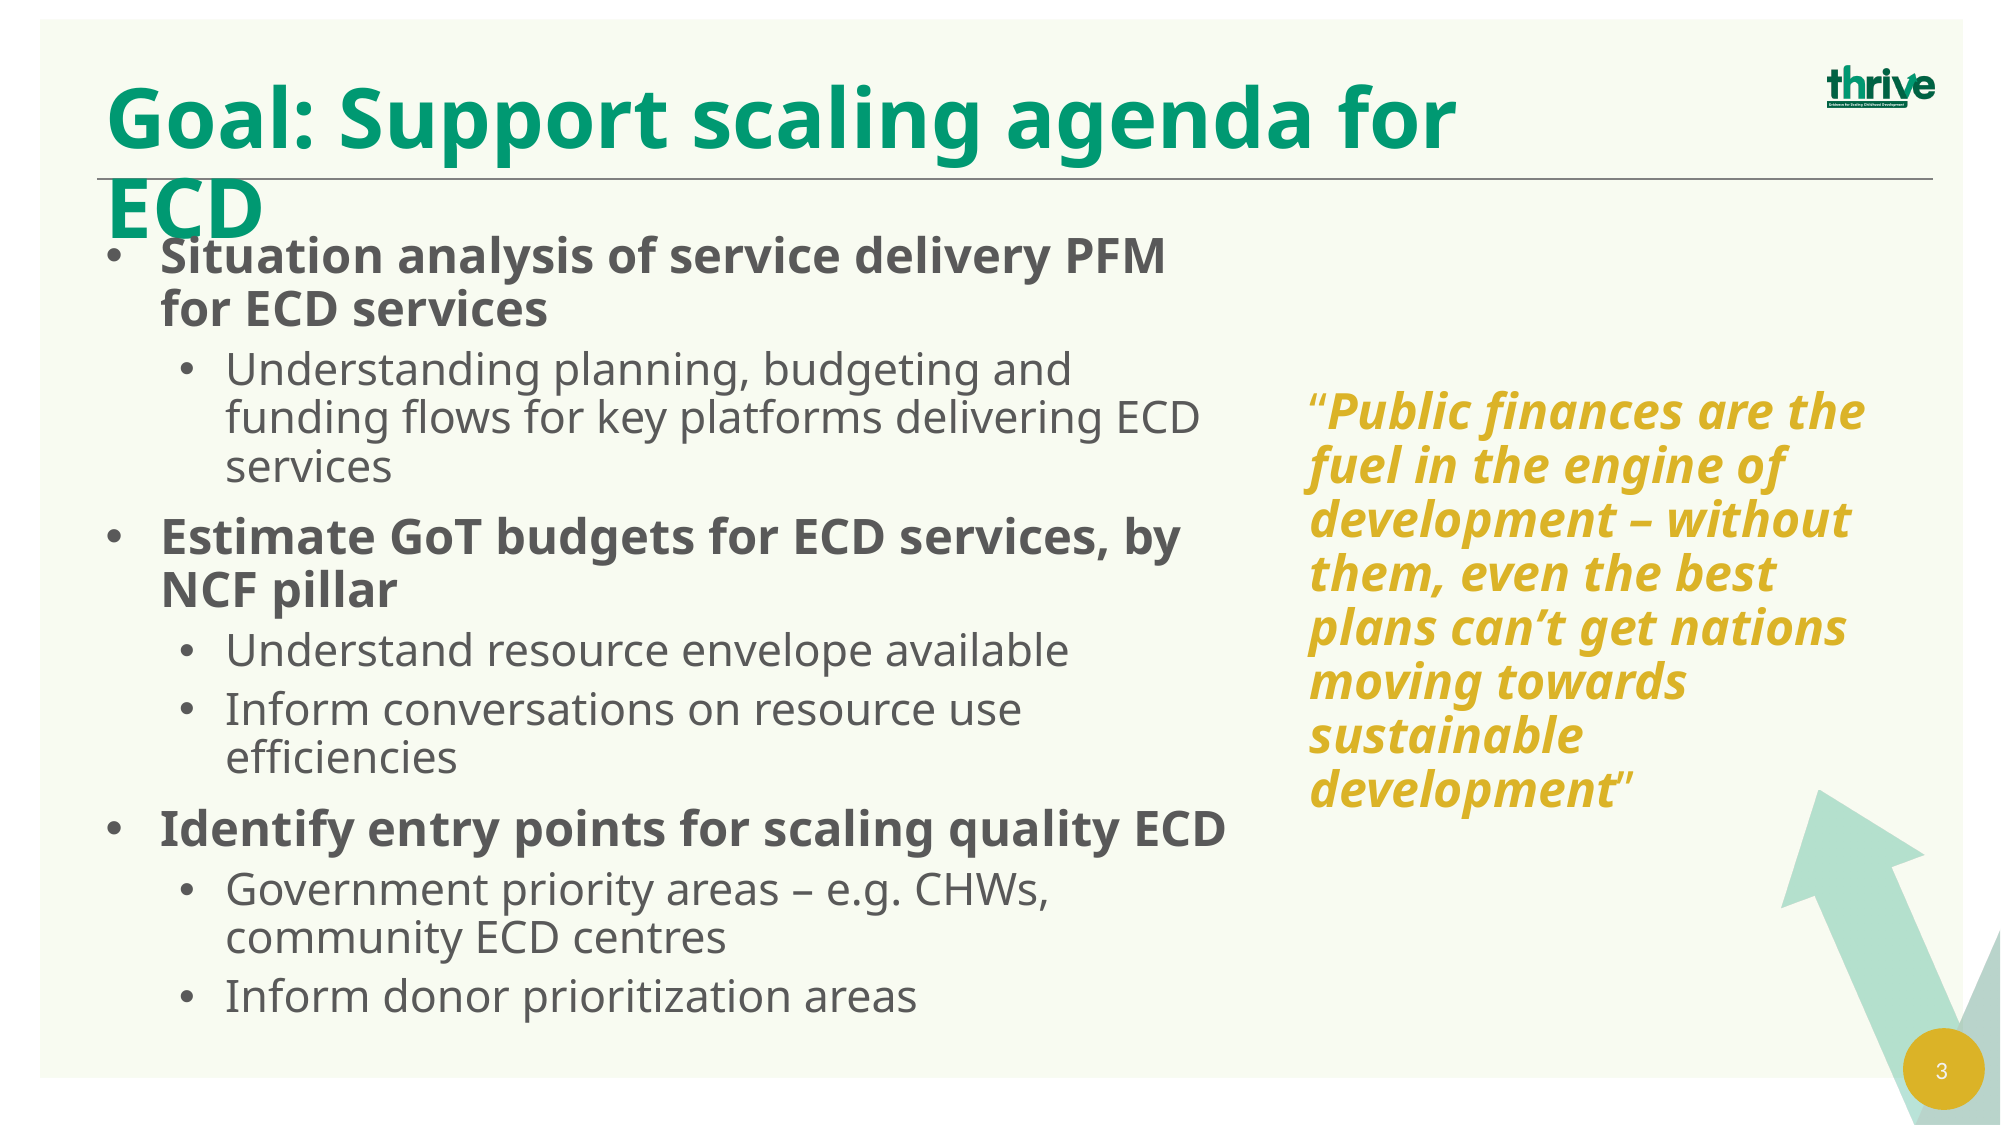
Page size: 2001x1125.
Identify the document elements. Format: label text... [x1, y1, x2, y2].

list Goal: Support scaling agenda for ECD [90, 68, 1634, 179]
list Situation analysis of service delivery PFM for ECD services Understanding planning, budgeting and funding flows for key platforms delivering ECD services Estimate GoT budgets for ECD services, by NCF pillar Understand resource envelope available Inform conversations on resource use efficiencies Identify entry points for scaling quality ECD Government priority areas – e.g. CHWs, community ECD centres Inform donor prioritization areas [90, 223, 1248, 1068]
text_box “Public finances are the fuel in the engine of development – without them, even the best plans can’t get nations moving towards sustainable development” [1294, 223, 1910, 1057]
picture [40, 19, 2001, 1125]
